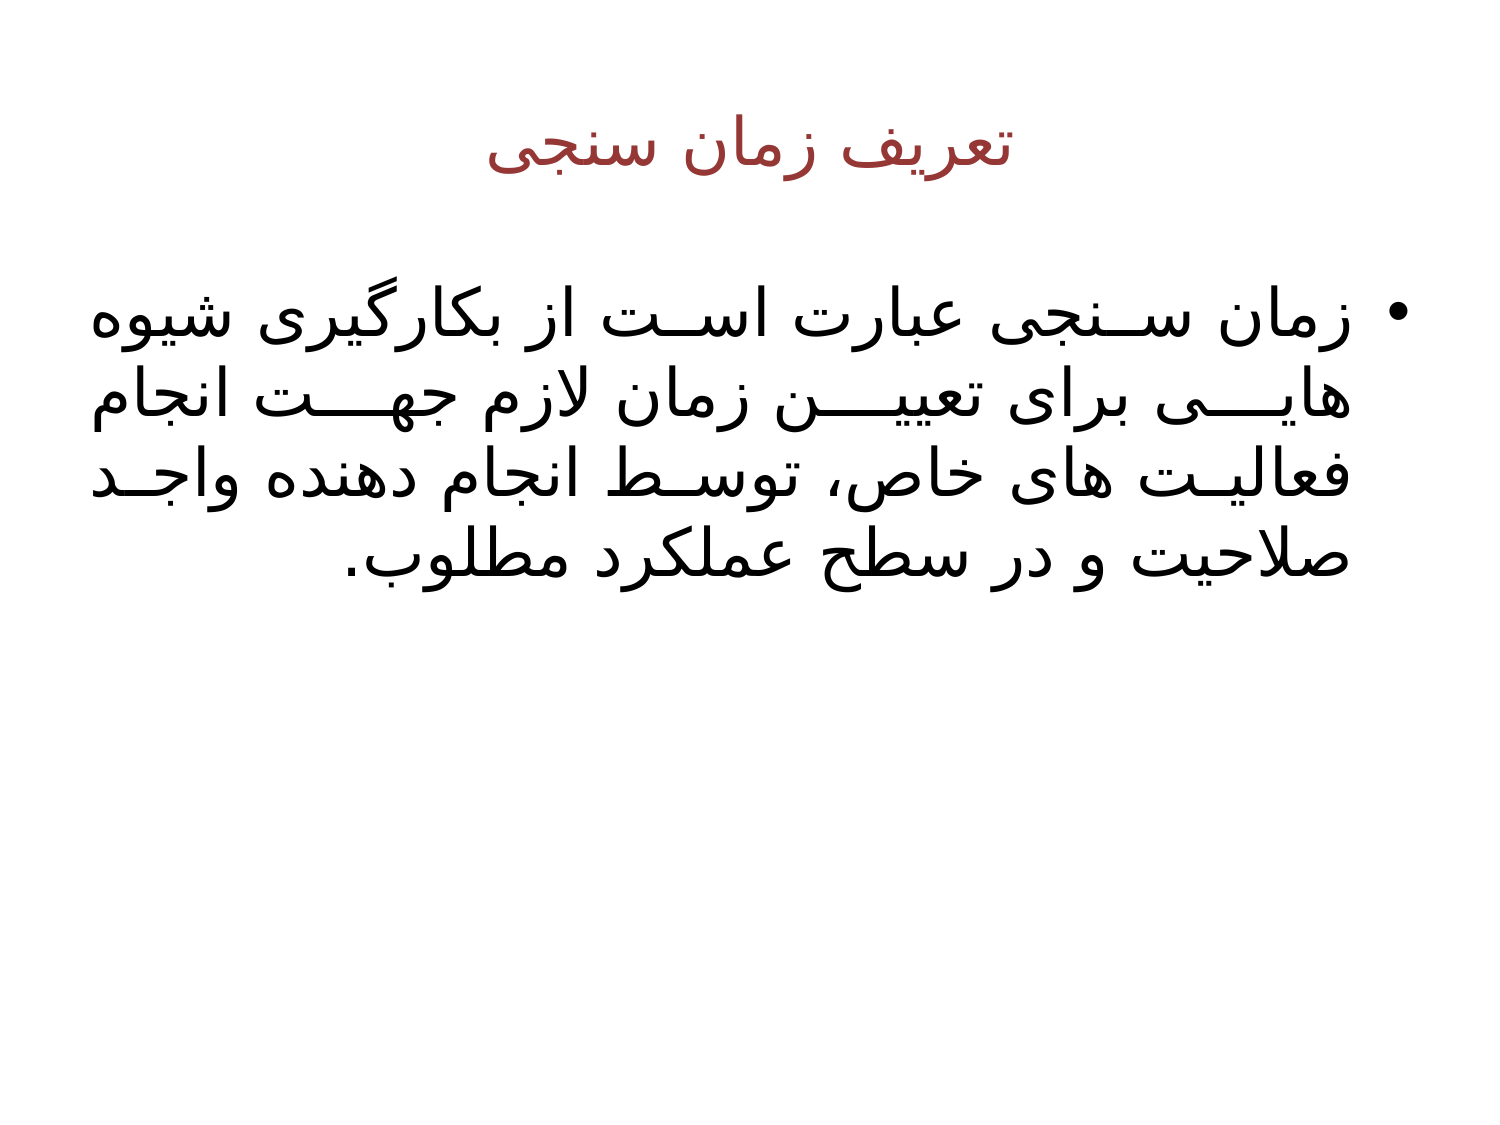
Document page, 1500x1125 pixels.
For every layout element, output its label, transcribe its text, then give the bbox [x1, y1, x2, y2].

title تعریف زمان سنجی [75, 45, 1425, 233]
list زمان سنجی عبارت است از بکارگیری شیوه هایی برای تعیین زمان لازم جهت انجام فعالیت های خاص، توسط انجام دهنده واجد صلاحیت و در سطح عملکرد مطلوب. [75, 262, 1425, 1005]
